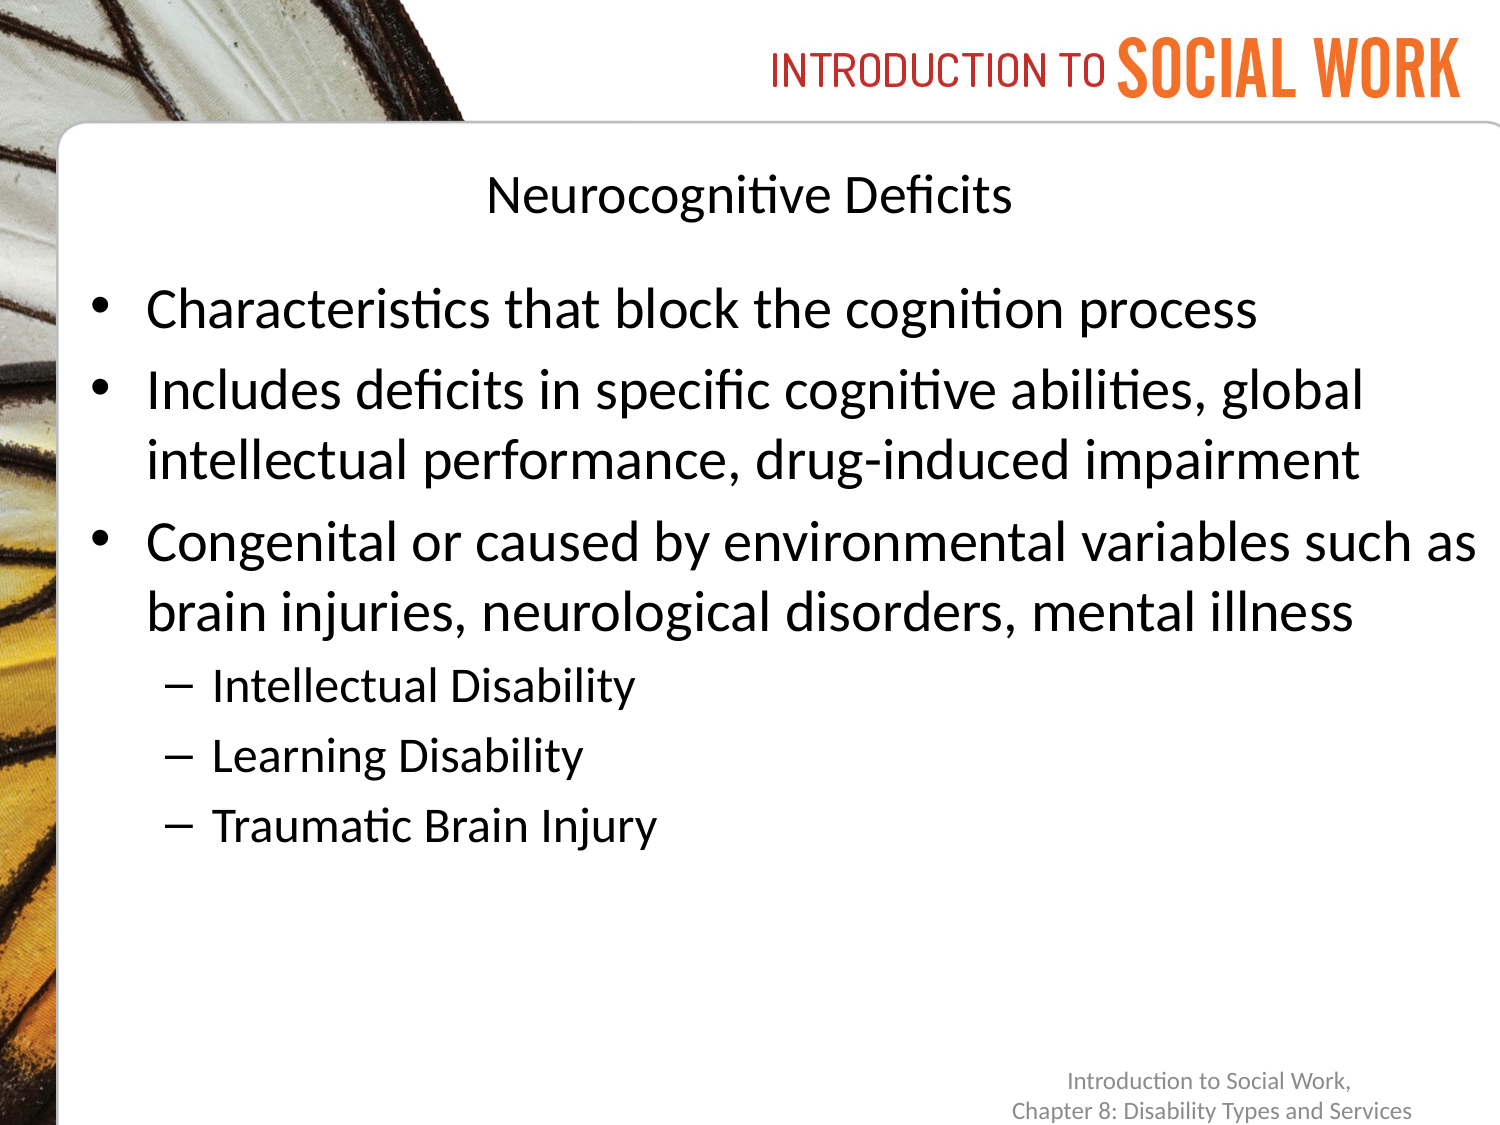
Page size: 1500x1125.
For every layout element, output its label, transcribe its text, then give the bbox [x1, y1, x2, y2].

title Neurocognitive Deficits [75, 149, 1425, 233]
list Characteristics that block the cognition process Includes deficits in specific cognitive abilities, global intellectual performance, drug-induced impairment Congenital or caused by environmental variables such as brain injuries, neurological disorders, mental illness Intellectual Disability Learning Disability Traumatic Brain Injury [75, 262, 1500, 1050]
footer Introduction to Social Work, Chapter 8: Disability Types and Services [950, 1065, 1475, 1125]
picture [0, 0, 1500, 1125]
